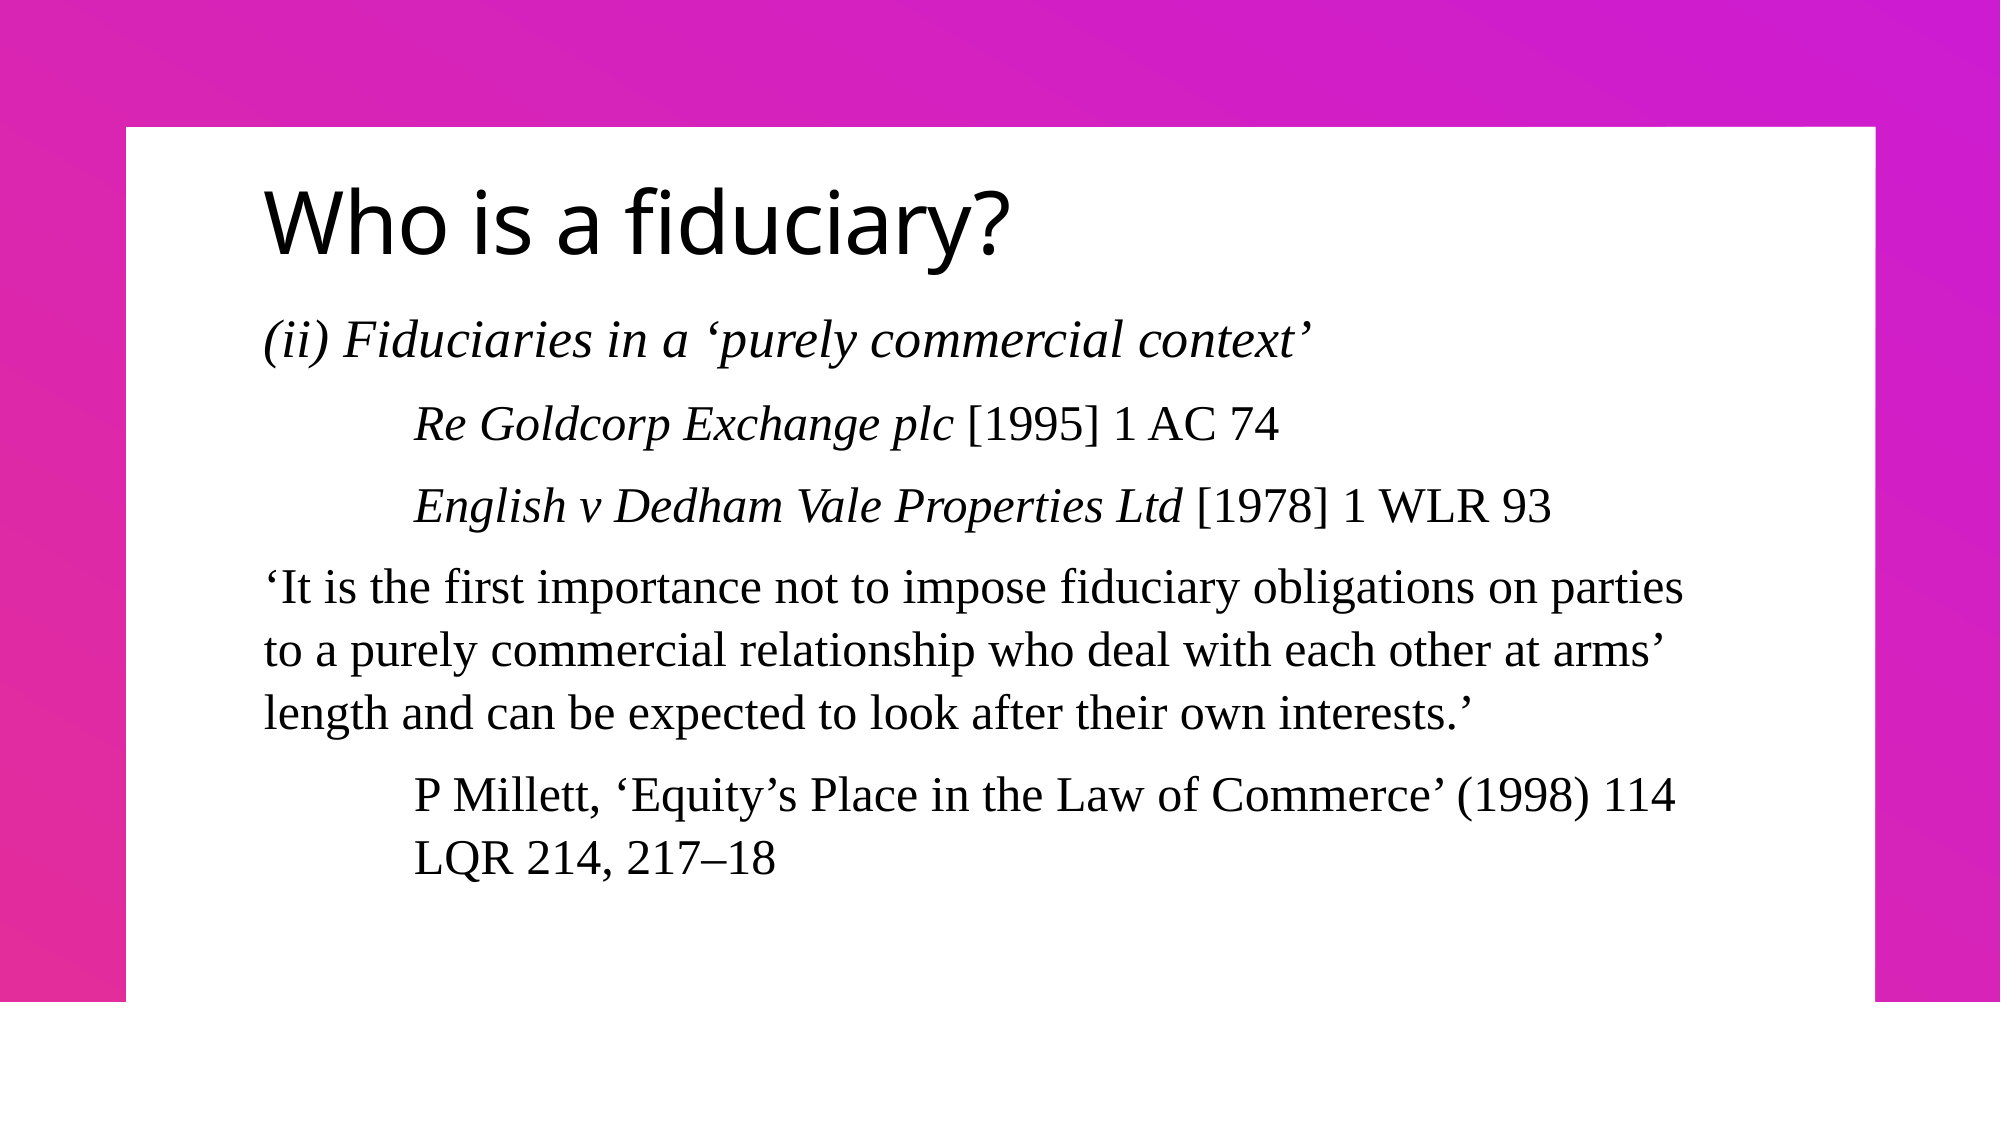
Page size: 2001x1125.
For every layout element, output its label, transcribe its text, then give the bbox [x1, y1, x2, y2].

list (ii) Fiduciaries in a ‘purely commercial context’ Re Goldcorp Exchange plc [1995] 1 AC 74 English v Dedham Vale Properties Ltd [1978] 1 WLR 93 ‘It is the first importance not to impose fiduciary obligations on parties to a purely commercial relationship who deal with each other at arms’ length and can be expected to look after their own interests.’ P Millett, ‘Equity’s Place in the Law of Commerce’ (1998) 114 LQR 214, 217–18 [248, 292, 1749, 1001]
title Who is a fiduciary? [248, 167, 1749, 292]
